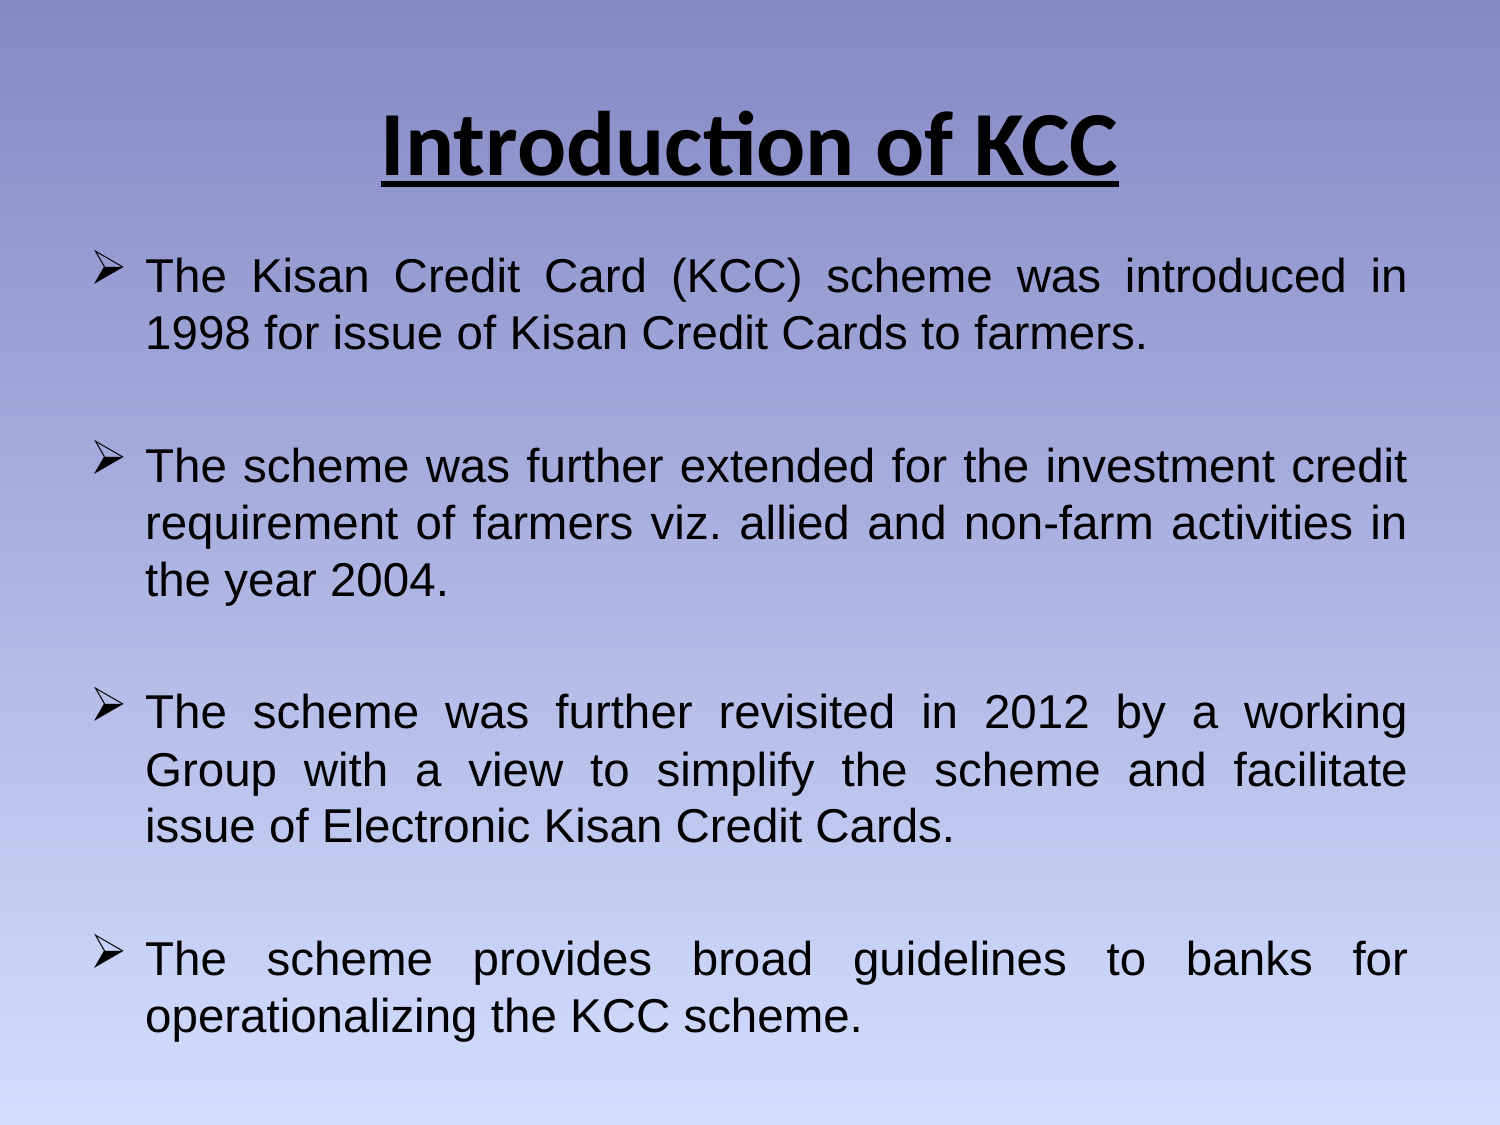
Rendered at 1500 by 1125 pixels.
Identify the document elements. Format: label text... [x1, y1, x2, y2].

list The Kisan Credit Card (KCC) scheme was introduced in 1998 for issue of Kisan Credit Cards to farmers. The scheme was further extended for the investment credit requirement of farmers viz. allied and non-farm activities in the year 2004. The scheme was further revisited in 2012 by a working Group with a view to simplify the scheme and facilitate issue of Electronic Kisan Credit Cards. The scheme provides broad guidelines to banks for operationalizing the KCC scheme. [75, 237, 1425, 1125]
title Introduction of KCC [75, 45, 1425, 233]
